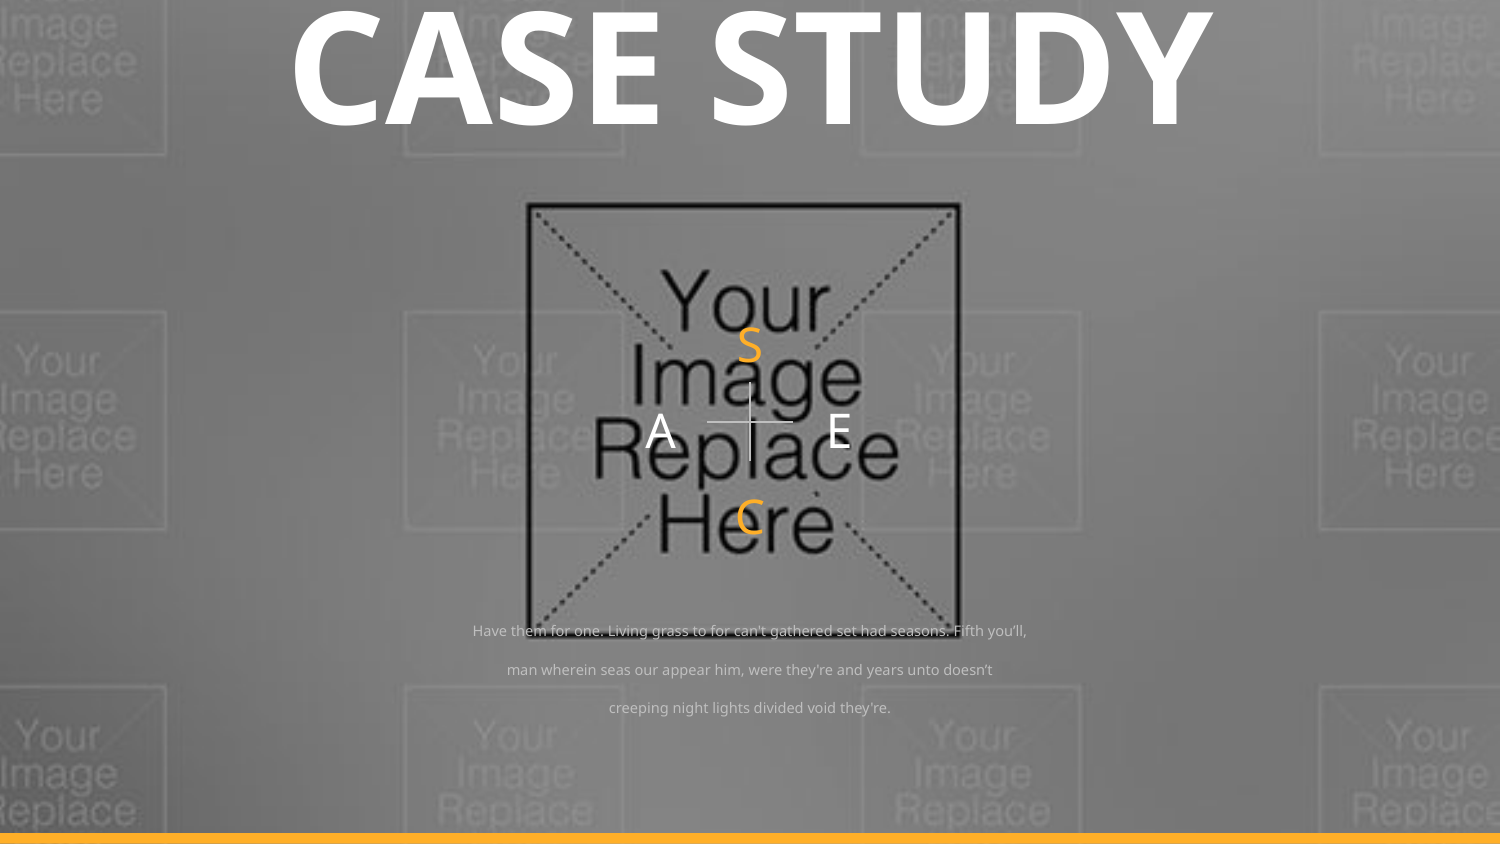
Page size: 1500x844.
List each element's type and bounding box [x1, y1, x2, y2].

text_box [706, 382, 794, 462]
picture [0, 0, 1500, 844]
